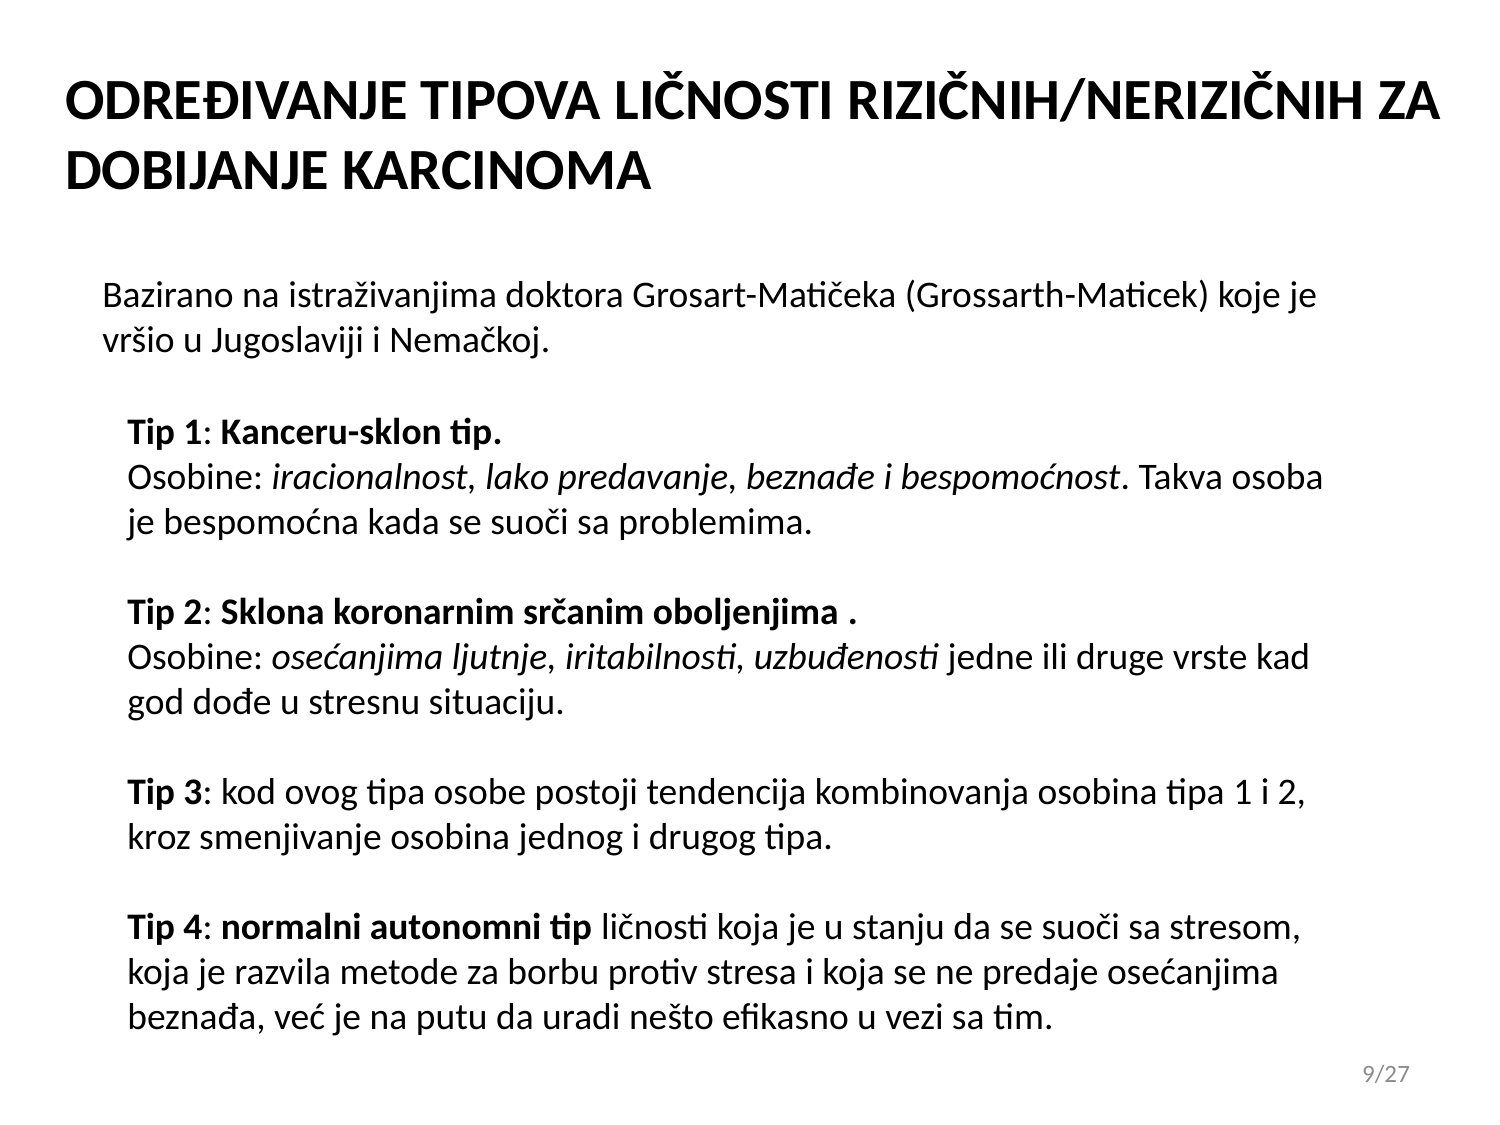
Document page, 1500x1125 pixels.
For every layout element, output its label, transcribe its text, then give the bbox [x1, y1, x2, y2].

slide_number 9/27 [1074, 1042, 1425, 1103]
title ODREĐIVANJE TIPOVA LIČNOSTI RIZIČNIH/NERIZIČNIH ZA DOBIJANJE KARCINOMA [50, 37, 1475, 225]
text_box Bazirano na istraživanjima doktora Grosart-Matičeka (Grossarth-Maticek) koje je vršio u Jugoslaviji i Nemačkoj. [87, 262, 1388, 413]
text_box Tip 1: Kanceru-sklon tip. Osobine: iracionalnost, lako predavanje, beznađe i bespomoćnost. Takva osoba je bespomoćna kada se suoči sa problemima. Tip 2: Sklona koronarnim srčanim oboljenjima . Osobine: osećanjima ljutnje, iritabilnosti, uzbuđenosti jedne ili druge vrste kad god dođe u stresnu situaciju. Tip 3: kod ovog tipa osobe postoji tendencija kombinovanja osobina tipa 1 i 2, kroz smenjivanje osobina jednog i drugog tipa. Tip 4: normalni autonomni tip ličnosti koja je u stanju da se suoči sa stresom, koja je razvila metode za borbu protiv stresa i koja se ne predaje osećanjima beznađa, već je na putu da uradi nešto efikasno u vezi sa tim. [112, 399, 1375, 1045]
